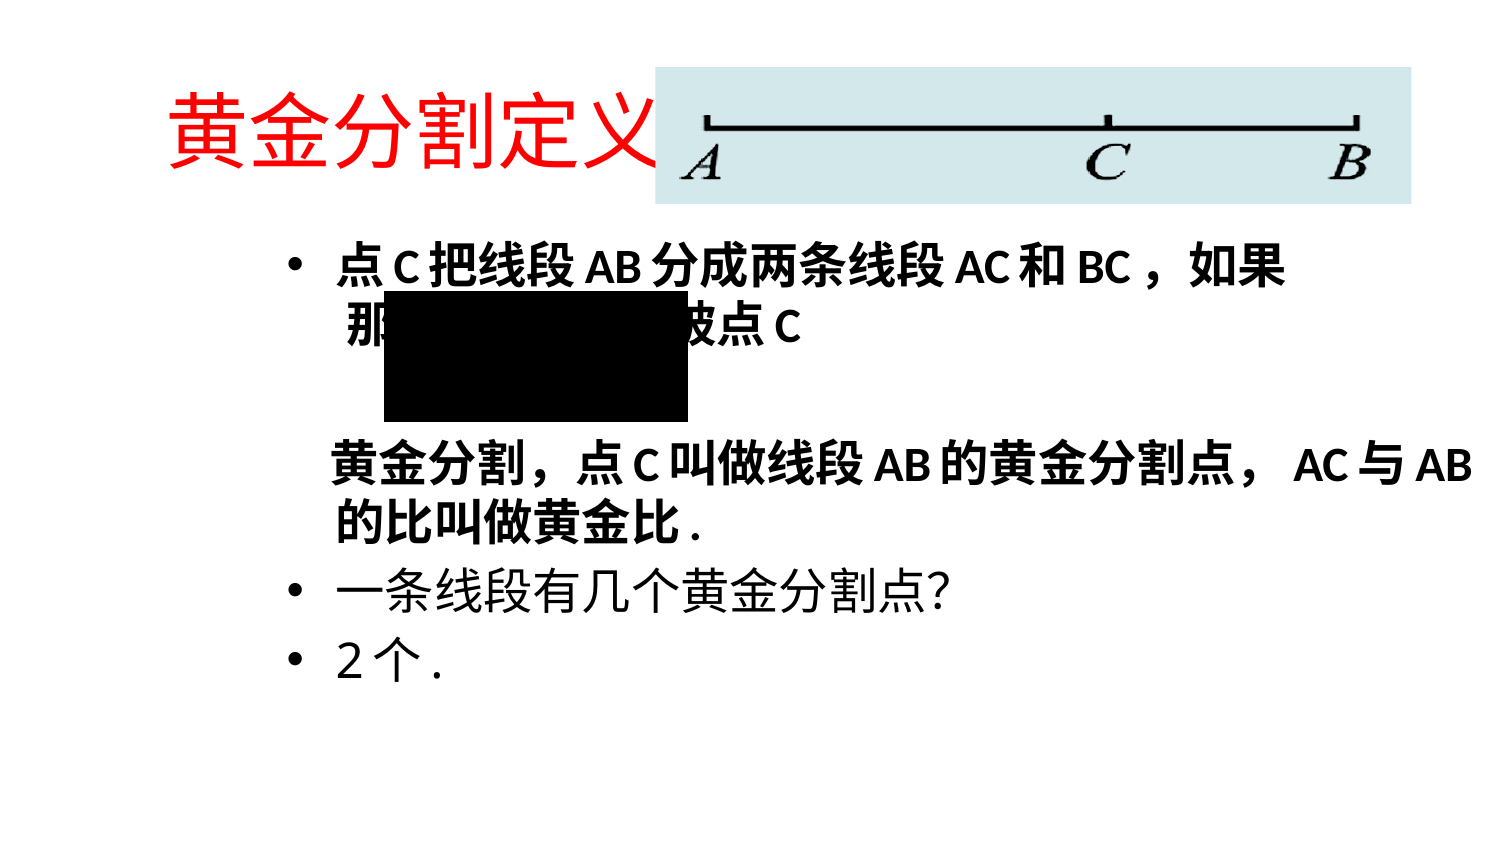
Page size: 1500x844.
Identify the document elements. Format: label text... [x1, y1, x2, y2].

list 点C把线段AB分成两条线段AC和BC，如果 那么称线段AB被点C 黄金分割，点C叫做线段AB的黄金分割点，AC与AB的比叫做黄金比. 一条线段有几个黄金分割点？ 2个. [271, 226, 1500, 697]
title 黄金分割定义 [150, 58, 1500, 200]
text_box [383, 290, 689, 423]
picture [655, 67, 1412, 204]
